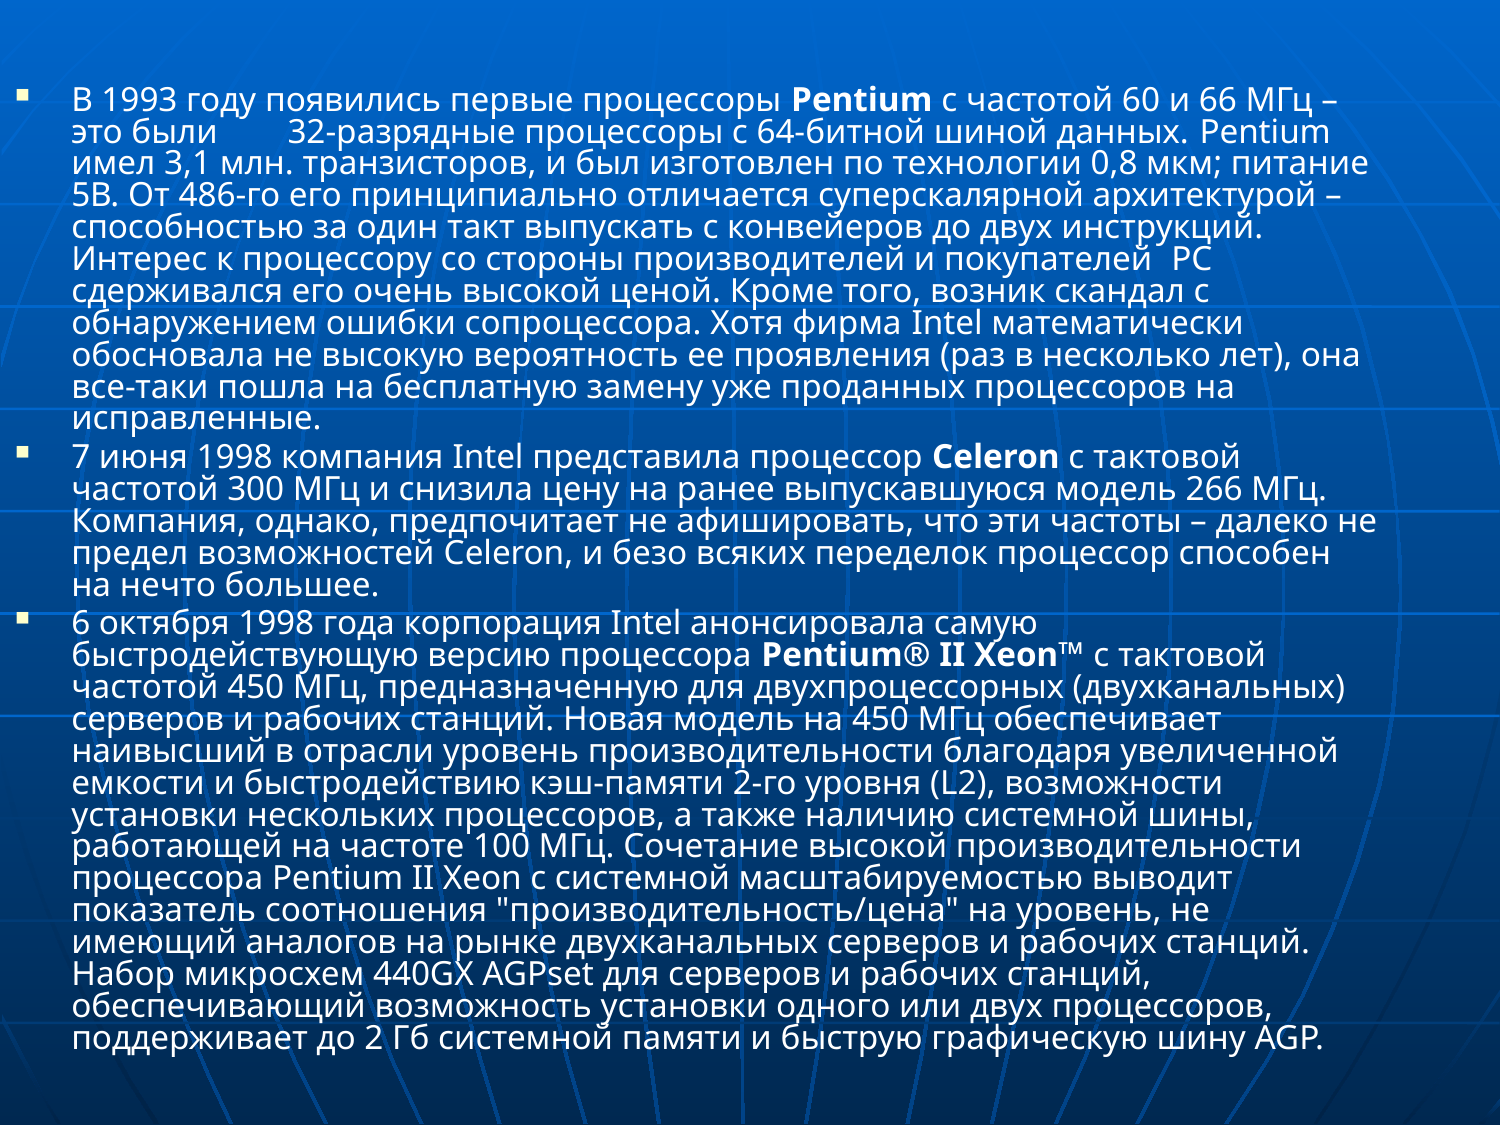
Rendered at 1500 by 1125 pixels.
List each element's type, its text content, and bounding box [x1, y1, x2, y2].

list В 1993 году появились первые процессоры Pentium с частотой 60 и 66 МГц – это были 32-разрядные процессоры с 64-битной шиной данных. Pentium имел 3,1 млн. транзисторов, и был изготовлен по технологии 0,8 мкм; питание 5В. От 486-го его принципиально отличается суперскалярной архитектурой – способностью за один такт выпускать с конвейеров до двух инструкций. Интерес к процессору со стороны производителей и покупателей PC сдерживался его очень высокой ценой. Кроме того, возник скандал с обнаружением ошибки сопроцессора. Хотя фирма Intel математически обосновала не высокую вероятность ее проявления (раз в несколько лет), она все-таки пошла на бесплатную замену уже проданных процессоров на исправленные. 7 июня 1998 компания Intel представила процессор Celeron с тактовой частотой 300 МГц и снизила цену на ранее выпускавшуюся модель 266 МГц. Компания, однако, предпочитает не афишировать, что эти частоты – далеко не предел возможностей Celeron, и безо всяких переделок процессор способен на нечто большее. 6 октября 1998 года корпорация Intel анонсировала самую быстродействующую версию процессора Pentium® II Xeon™ с тактовой частотой 450 МГц, предназначенную для двухпроцессорных (двухканальных) серверов и рабочих станций. Новая модель на 450 МГц обеспечивает наивысший в отрасли уровень производительности благодаря увеличенной емкости и быстродействию кэш-памяти 2-го уровня (L2), возможности установки нескольких процессоров, а также наличию системной шины, работающей на частоте 100 МГц. Сочетание высокой производительности процессора Pentium II Xeon с системной масштабируемостью выводит показатель соотношения "производительность/цена" на уровень, не имеющий аналогов на рынке двухканальных серверов и рабочих станций. Набор микросхем 440GX AGPset для серверов и рабочих станций, обеспечивающий возможность установки одного или двух процессоров, поддерживает до 2 Гб системной памяти и быструю графическую шину AGP. [0, 77, 1396, 1085]
